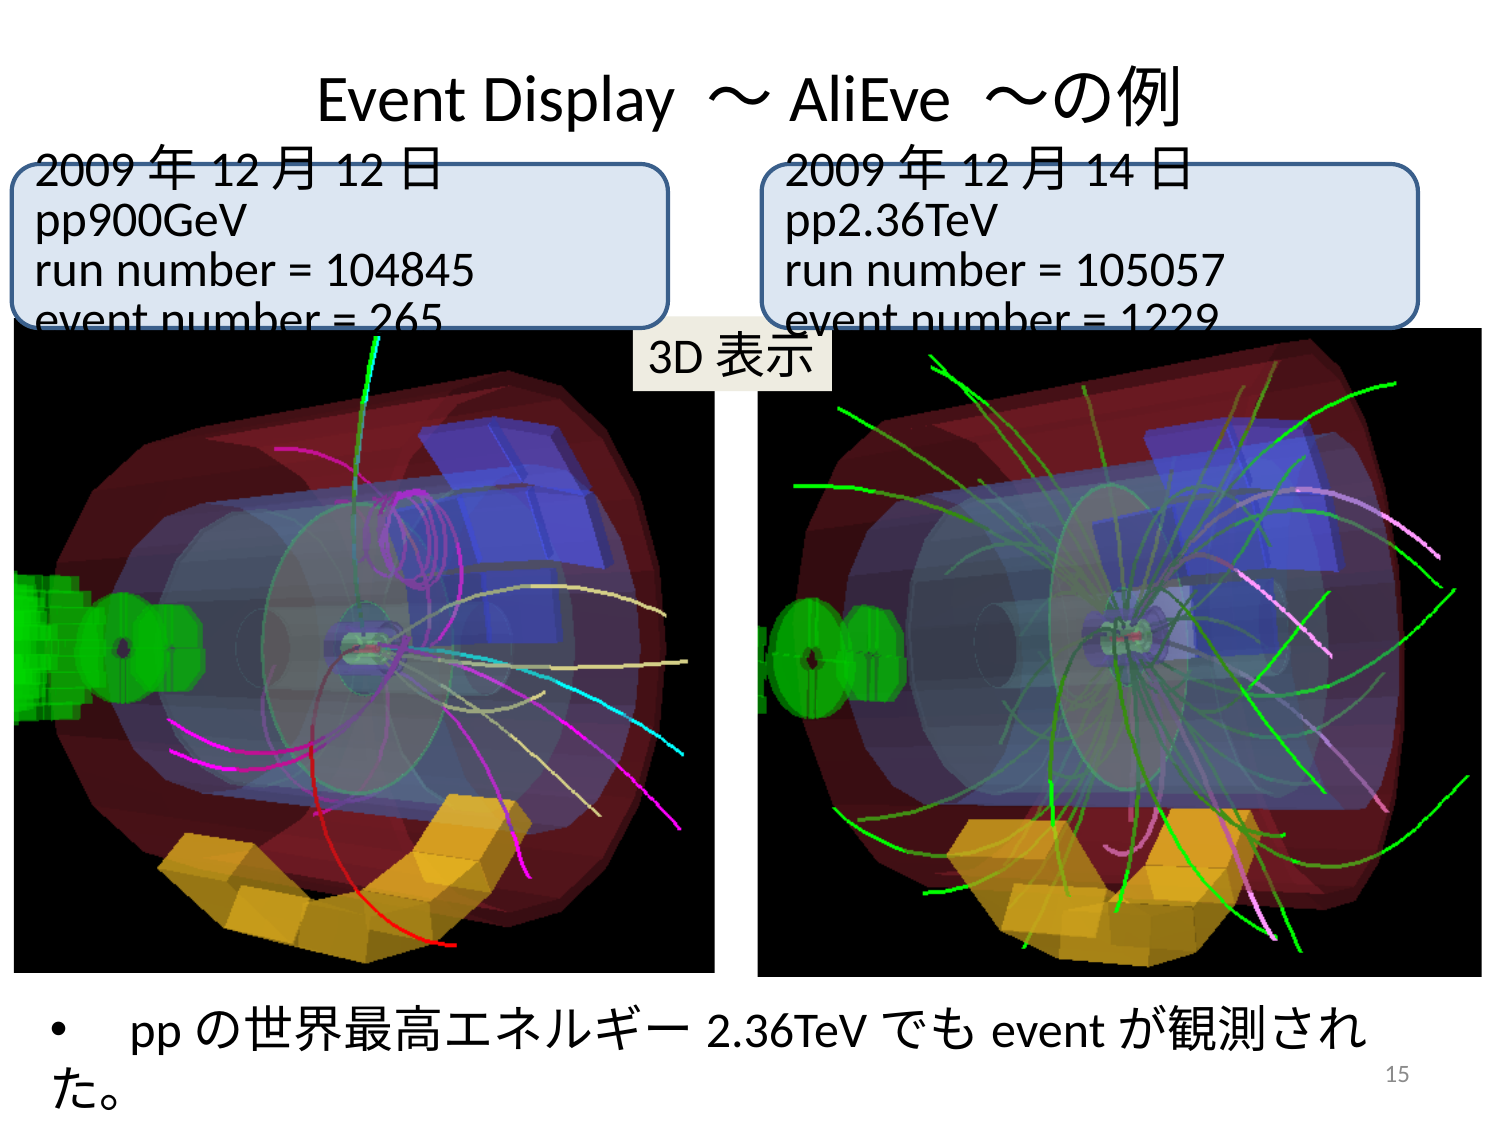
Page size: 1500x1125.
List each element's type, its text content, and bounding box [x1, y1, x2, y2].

text_box 2009年12月12日 pp900GeV run number = 104845 event number = 265 [9, 161, 671, 317]
title Event Display ～AliEve ～の例 [75, 46, 1425, 143]
text_box ppの世界最高エネルギー2.36TeVでもeventが観測された。 [35, 990, 1430, 1125]
picture [757, 327, 1482, 977]
picture [13, 318, 716, 973]
text_box 3D表示 [666, 316, 772, 392]
text_box 2009年12月14日 pp2.36TeV run number = 105057 event number = 1229 [759, 161, 1421, 326]
